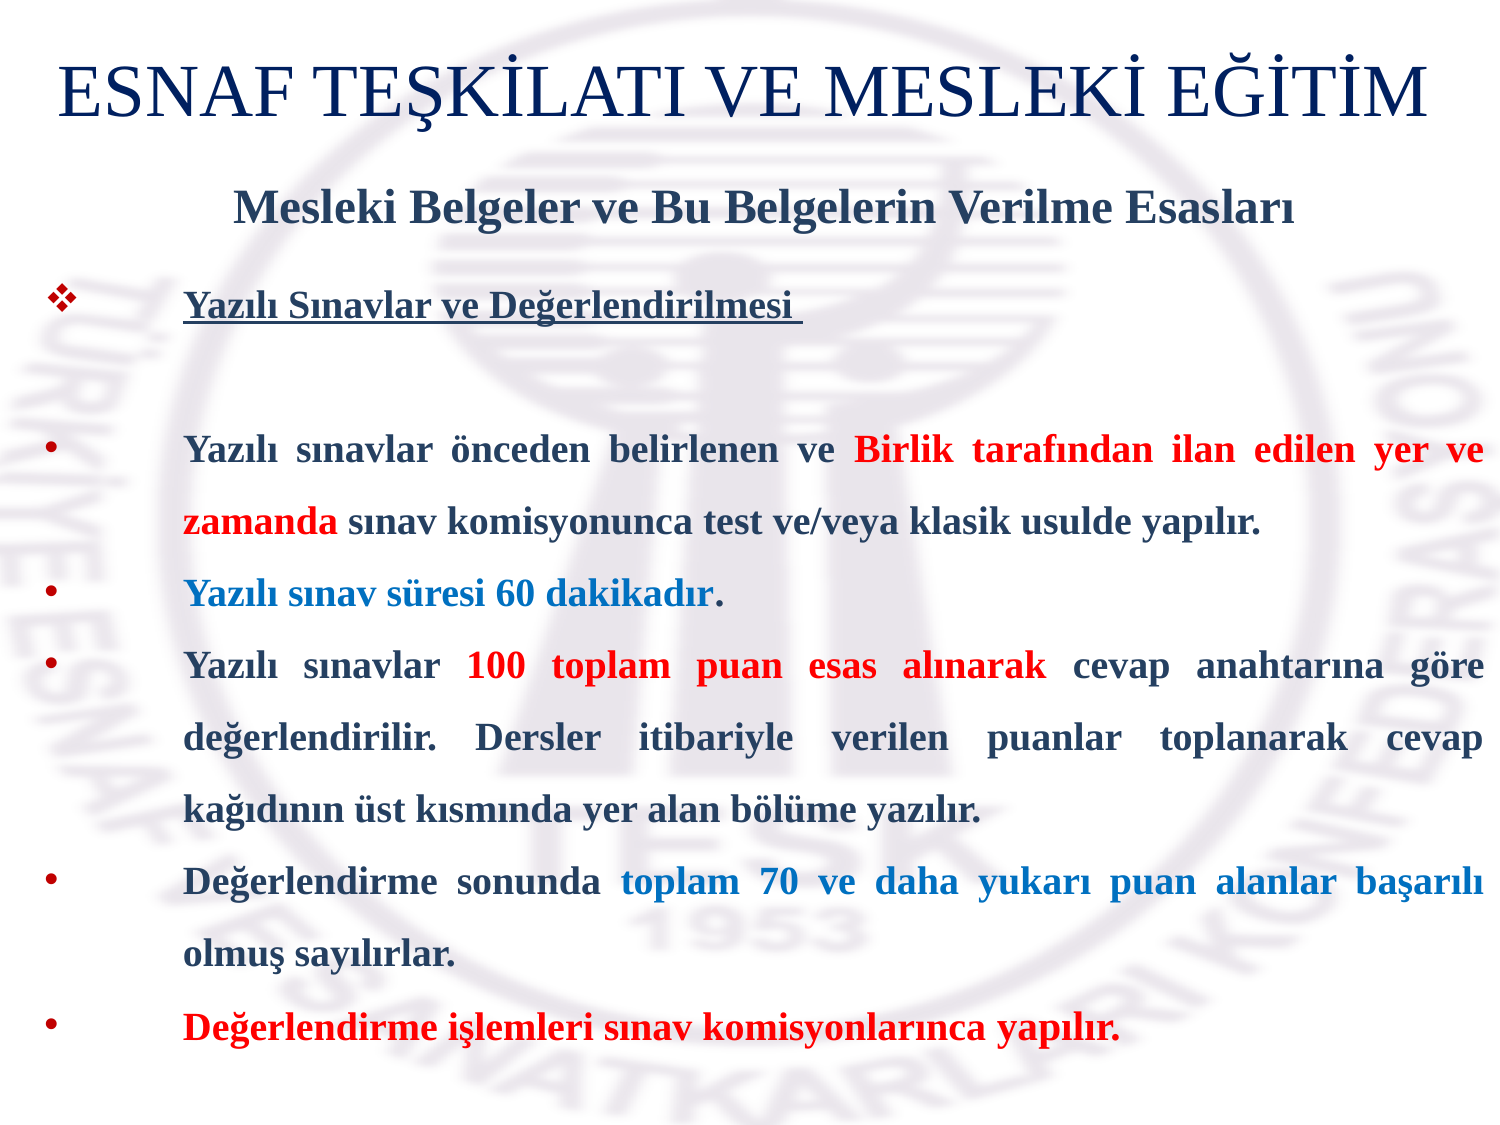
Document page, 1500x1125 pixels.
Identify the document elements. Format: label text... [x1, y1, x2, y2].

text_box ESNAF TEŞKİLATI VE MESLEKİ EĞİTİM [0, 0, 1500, 173]
text_box Mesleki Belgeler ve Bu Belgelerin Verilme Esasları Yazılı Sınavlar ve Değerlendirilmesi Yazılı sınavlar önceden belirlenen ve Birlik tarafından ilan edilen yer ve zamanda sınav komisyonunca test ve/veya klasik usulde yapılır. Yazılı sınav süresi 60 dakikadır. Yazılı sınavlar 100 toplam puan esas alınarak cevap anahtarına göre değerlendirilir. Dersler itibariyle verilen puanlar toplanarak cevap kağıdının üst kısmında yer alan bölüme yazılır. Değerlendirme sonunda toplam 70 ve daha yukarı puan alanlar başarılı olmuş sayılırlar. Değerlendirme işlemleri sınav komisyonlarınca yapılır. [29, 173, 1500, 1106]
